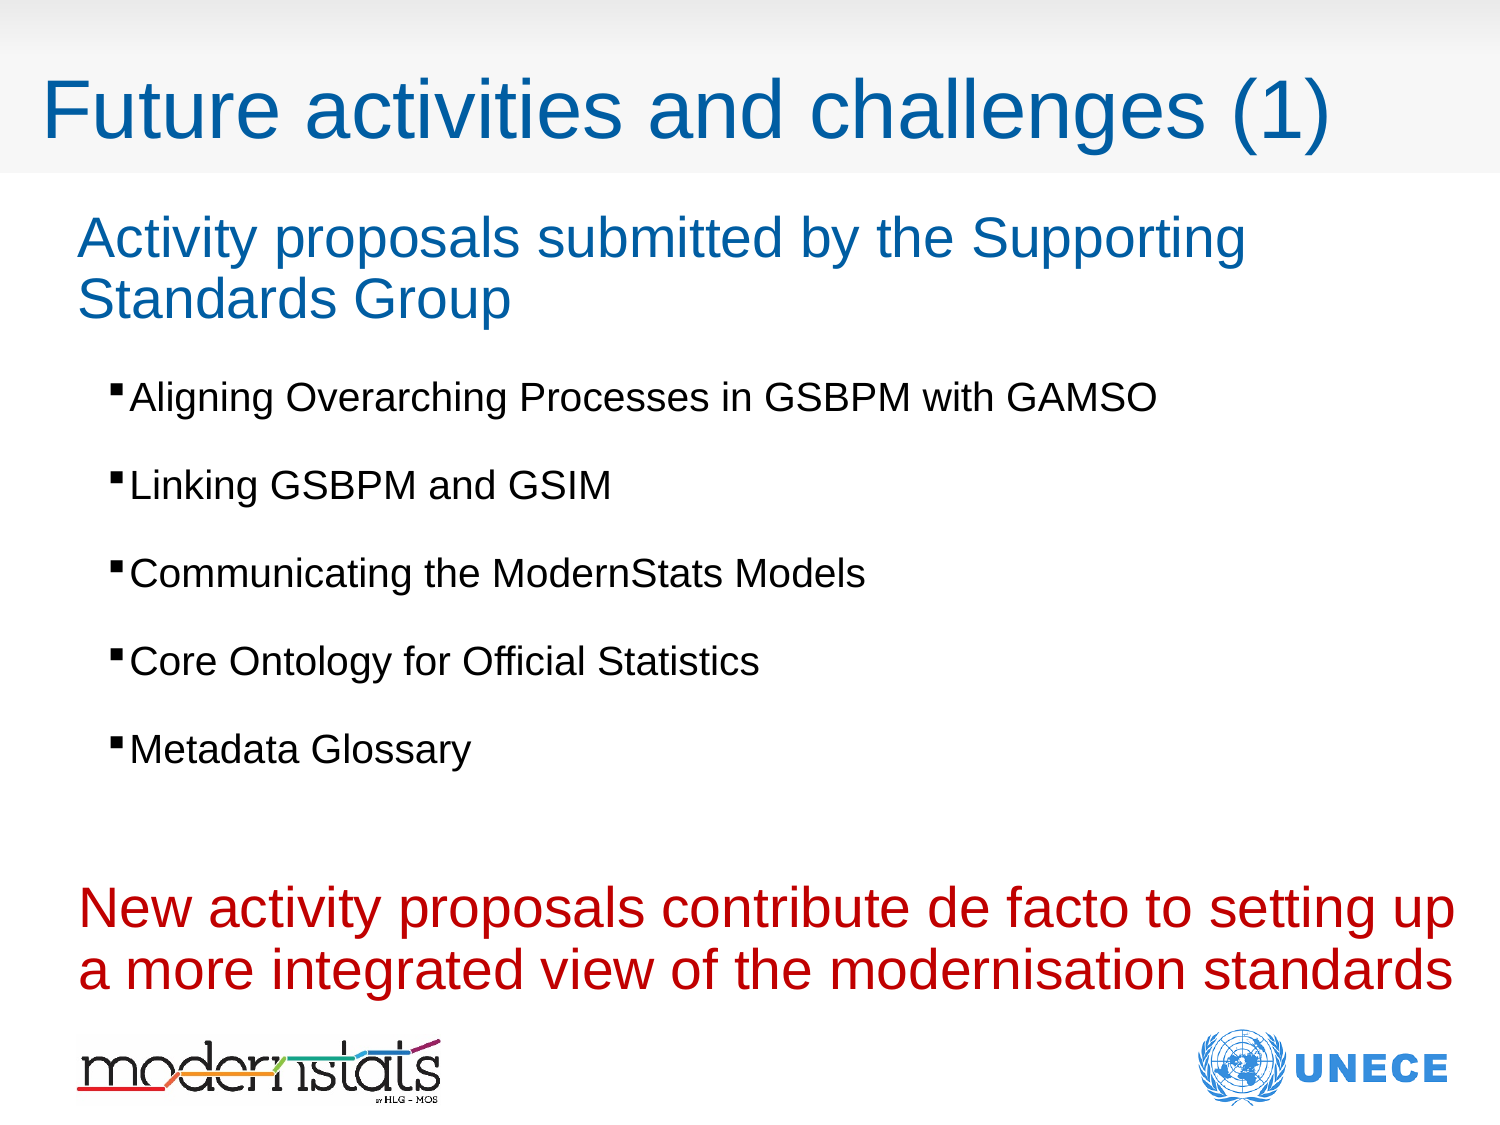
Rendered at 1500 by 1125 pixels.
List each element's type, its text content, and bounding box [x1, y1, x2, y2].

list Activity proposals submitted by the Supporting Standards Group Aligning Overarching Processes in GSBPM with GAMSO Linking GSBPM and GSIM Communicating the ModernStats Models Core Ontology for Official Statistics Metadata Glossary New activity proposals contribute de facto to setting up a more integrated view of the modernisation standards [41, 208, 1459, 1016]
picture [1198, 1029, 1447, 1106]
picture [76, 1034, 441, 1106]
title Future activities and challenges (1) [41, 33, 1459, 157]
